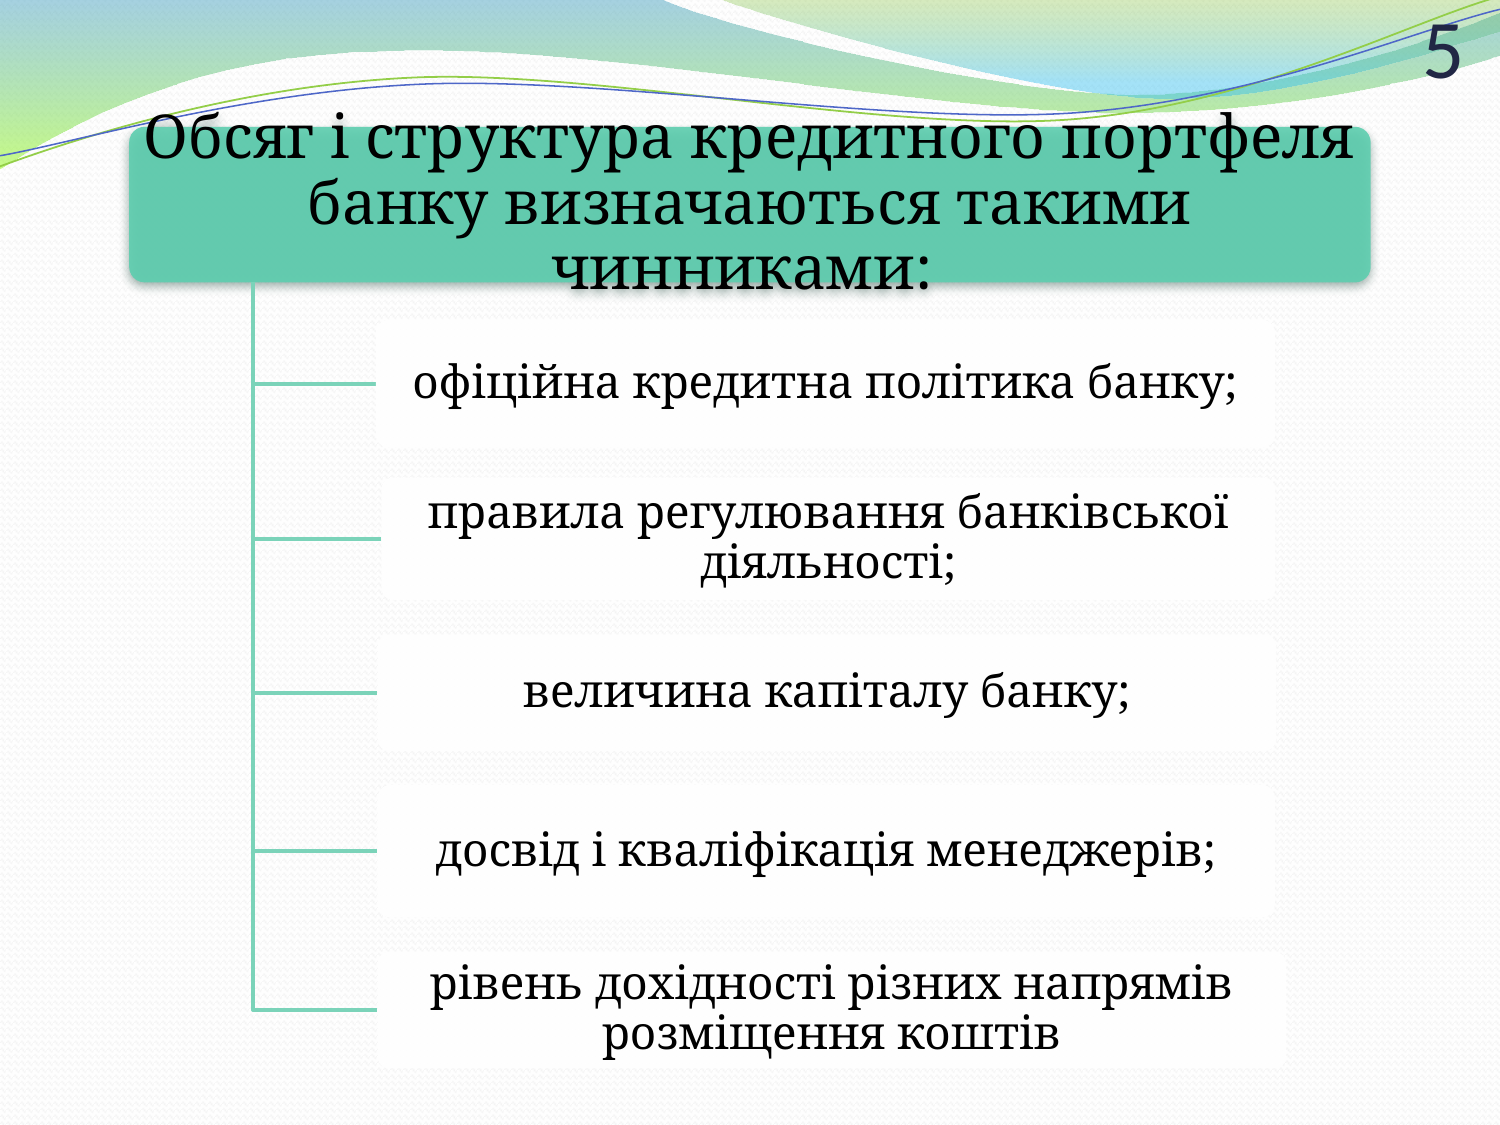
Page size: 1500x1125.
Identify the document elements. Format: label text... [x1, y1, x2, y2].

title 5 [1422, 35, 1500, 96]
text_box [128, 116, 1372, 1079]
